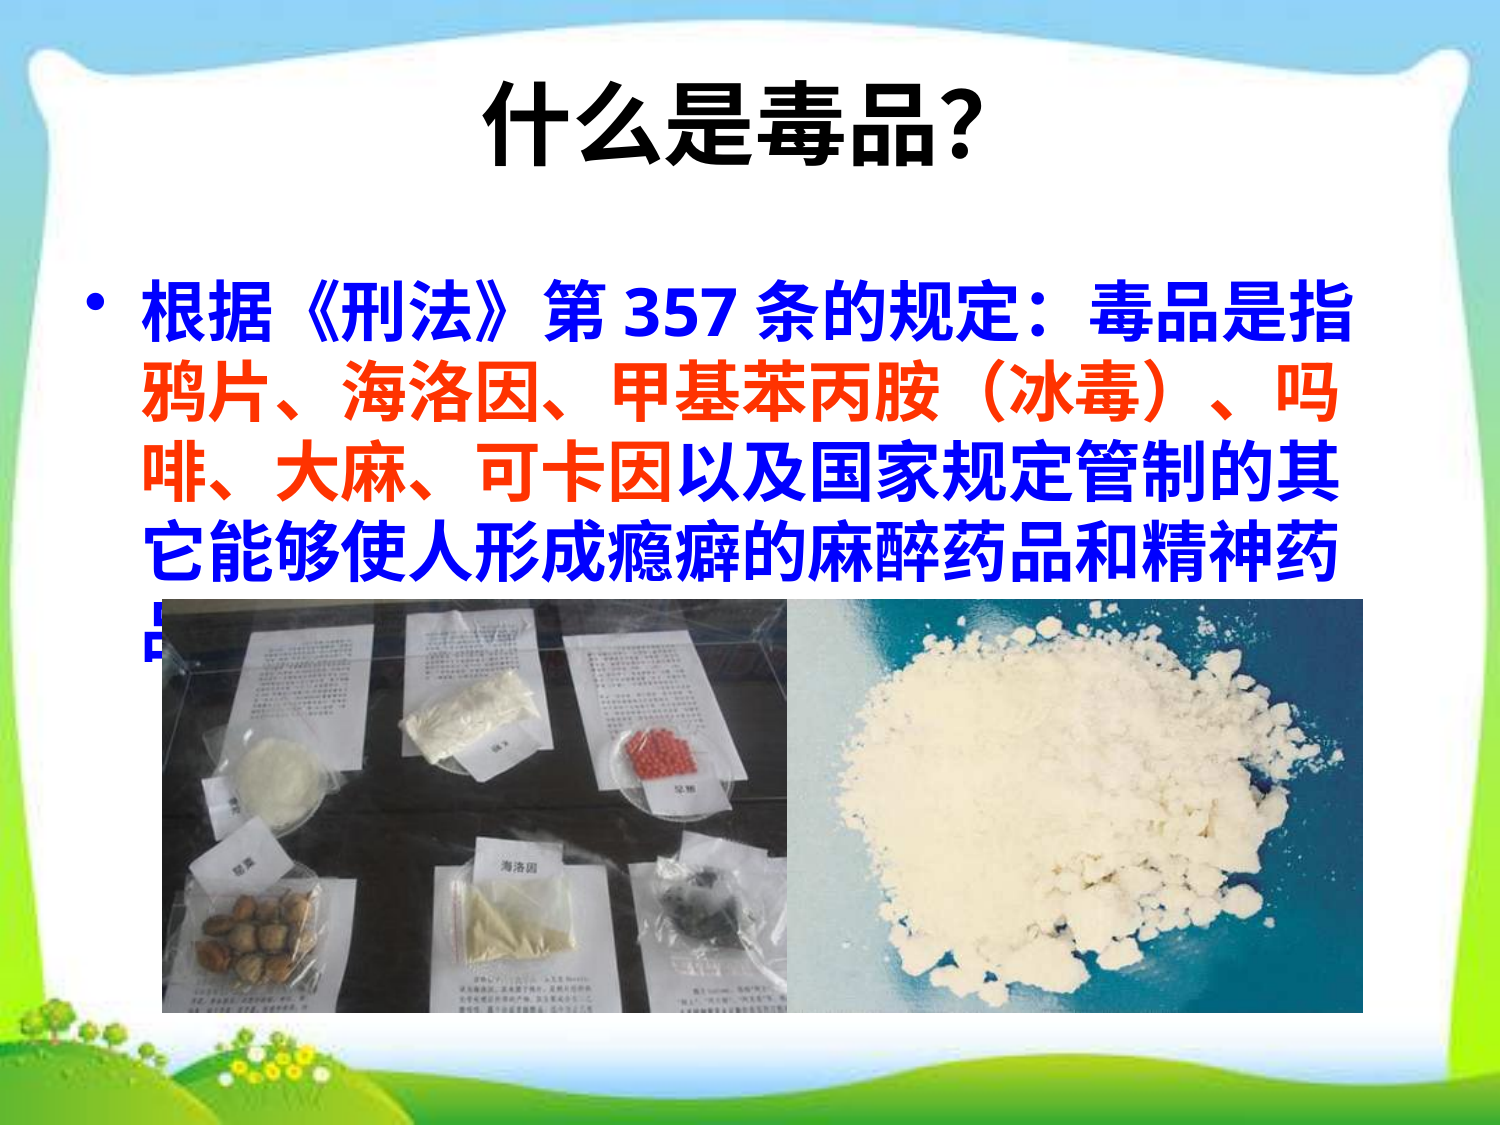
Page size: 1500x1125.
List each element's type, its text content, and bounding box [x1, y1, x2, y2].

picture [0, 0, 1500, 1125]
list 根据《刑法》第357条的规定：毒品是指鸦片、海洛因、甲基苯丙胺（冰毒）、吗啡、大麻、可卡因以及国家规定管制的其它能够使人形成瘾癖的麻醉药品和精神药品。 [69, 262, 1420, 1006]
title 什么是毒品？ [80, 44, 1431, 199]
